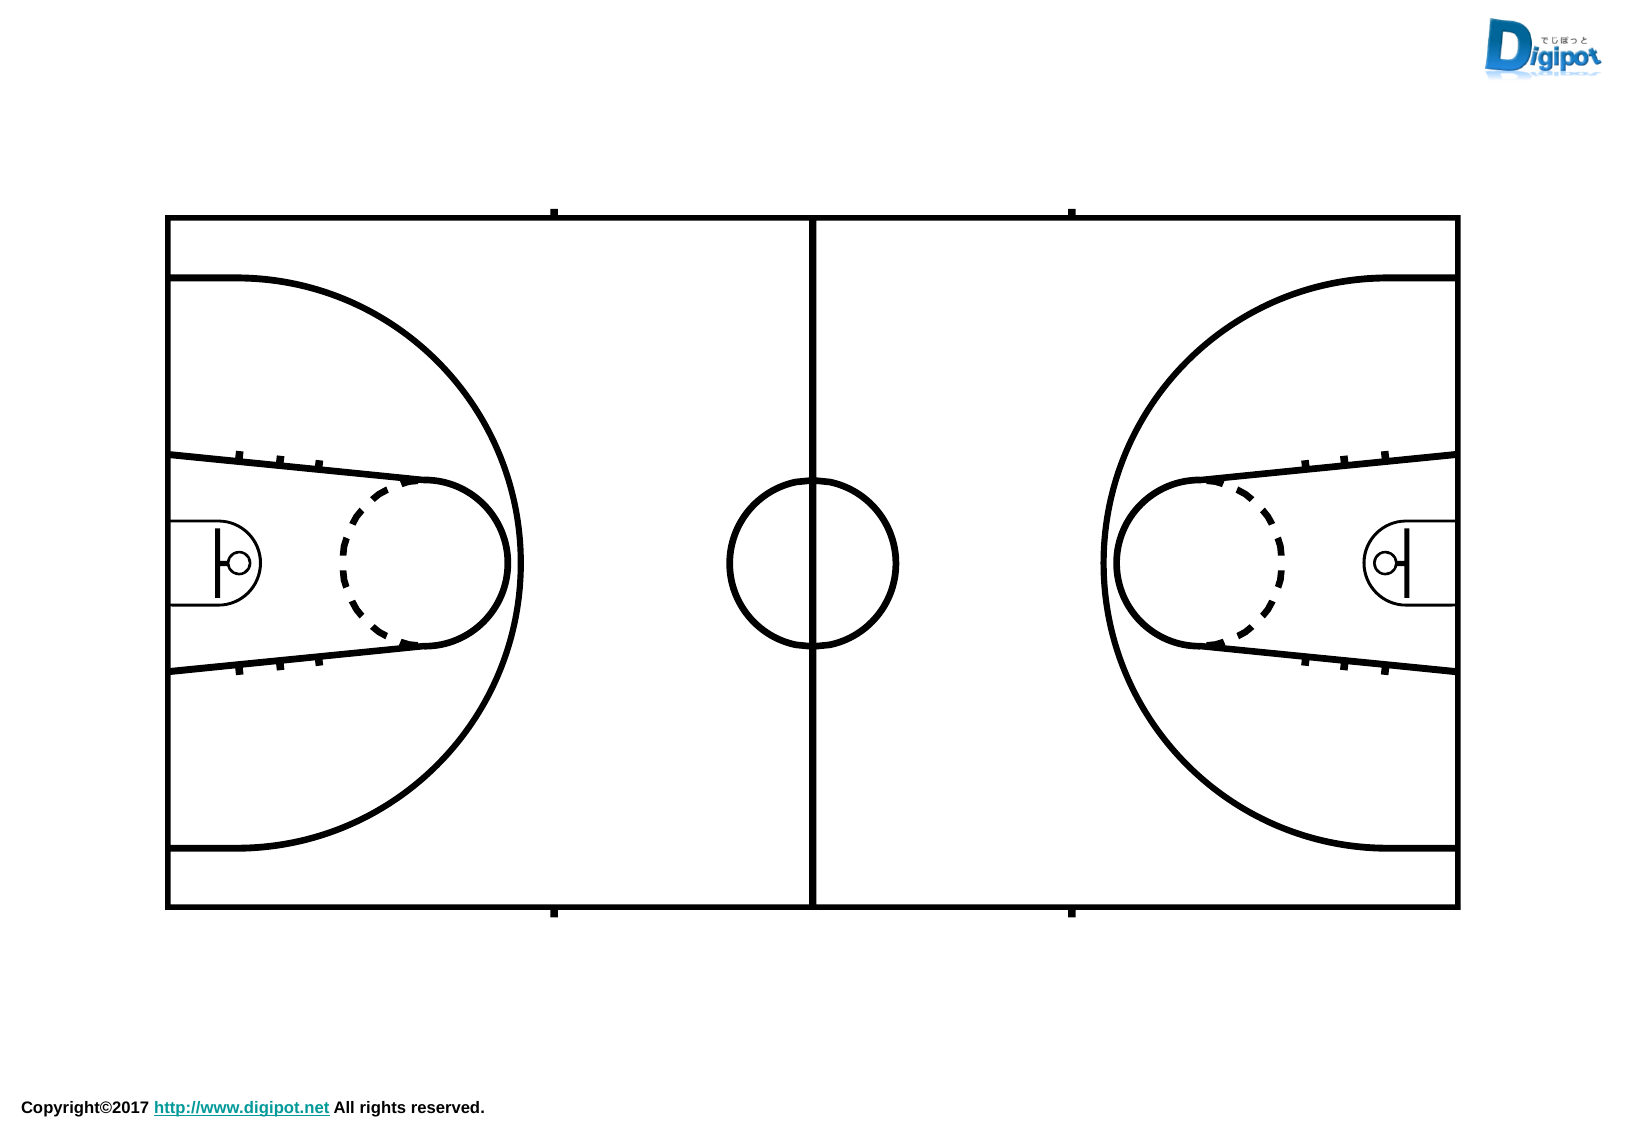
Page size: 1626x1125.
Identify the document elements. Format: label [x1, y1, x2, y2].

picture [1485, 18, 1602, 82]
text_box [164, 208, 1461, 918]
